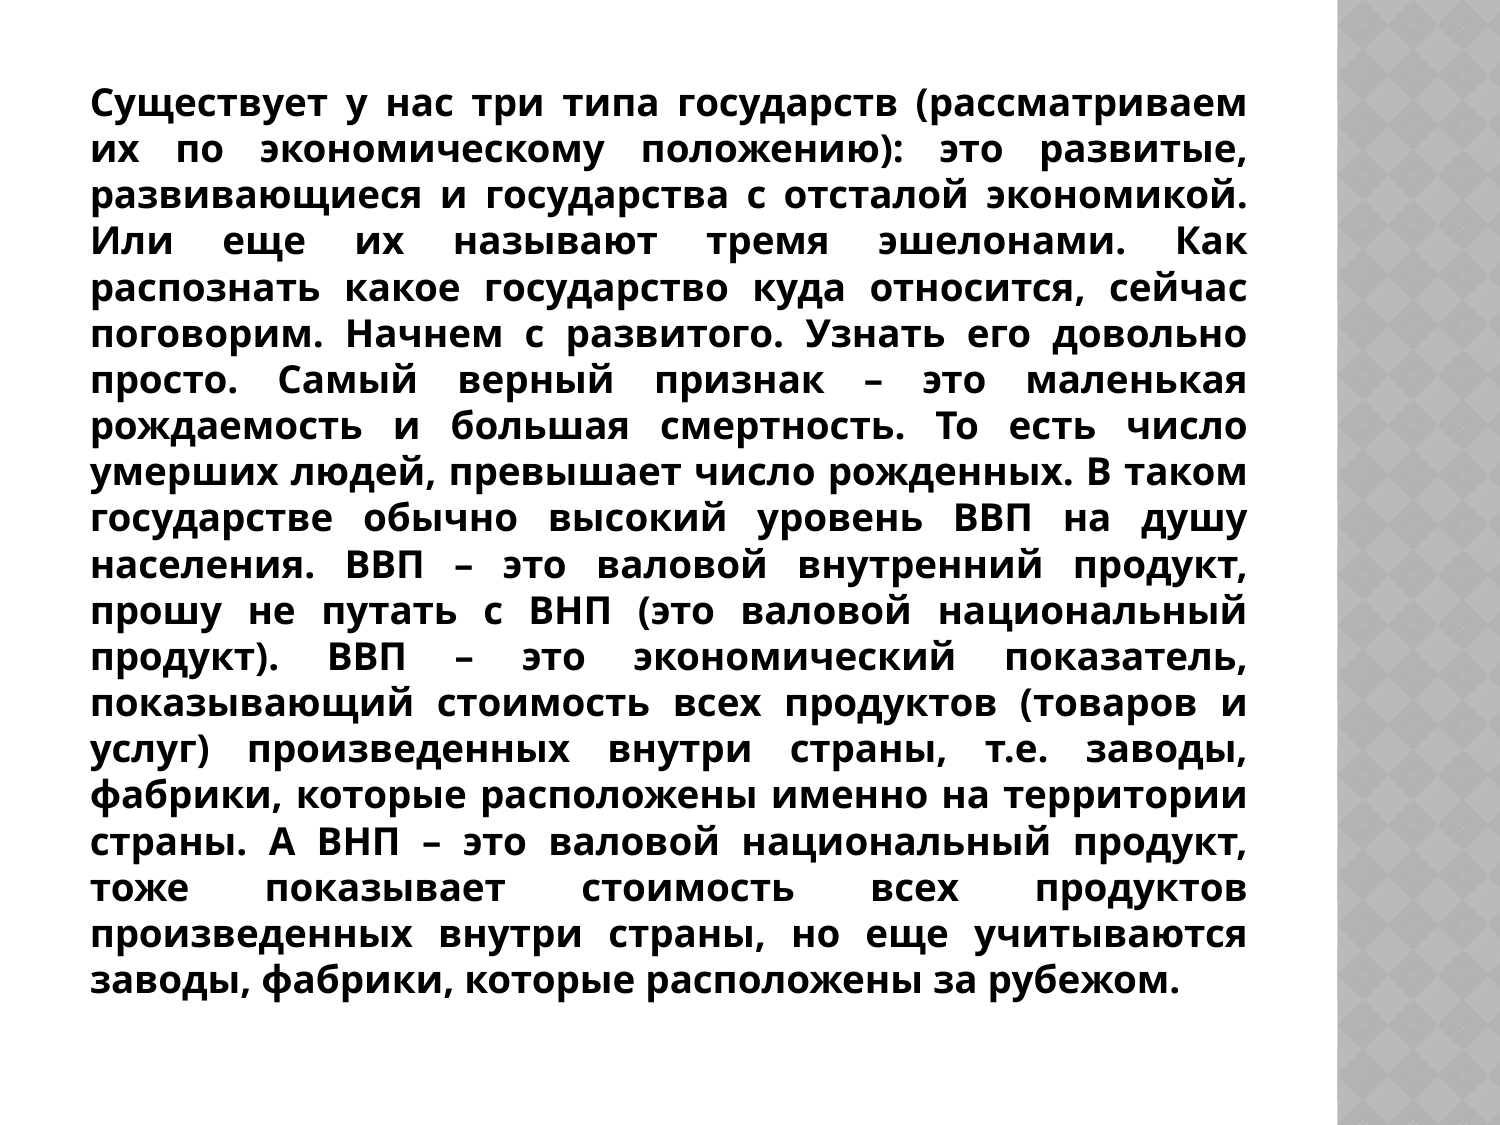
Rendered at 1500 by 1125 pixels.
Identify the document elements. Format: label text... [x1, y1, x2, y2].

list Существует у нас три типа государств (рассматриваем их по экономическому положению): это развитые, развивающиеся и государства с отсталой экономикой. Или еще их называют тремя эшелонами. Как распознать какое государство куда относится, сейчас поговорим. Начнем с развитого. Узнать его довольно просто. Самый верный признак – это маленькая рождаемость и большая смертность. То есть число умерших людей, превышает число рожденных. В таком государстве обычно высокий уровень ВВП на душу населения. ВВП – это валовой внутренний продукт, прошу не путать с ВНП (это валовой национальный продукт). ВВП – это экономический показатель, показывающий стоимость всех продуктов (товаров и услуг) произведенных внутри страны, т.е. заводы, фабрики, которые расположены именно на территории страны. А ВНП – это валовой национальный продукт, тоже показывает стоимость всех продуктов произведенных внутри страны, но еще учитываются заводы, фабрики, которые расположены за рубежом. [75, 70, 1263, 1059]
